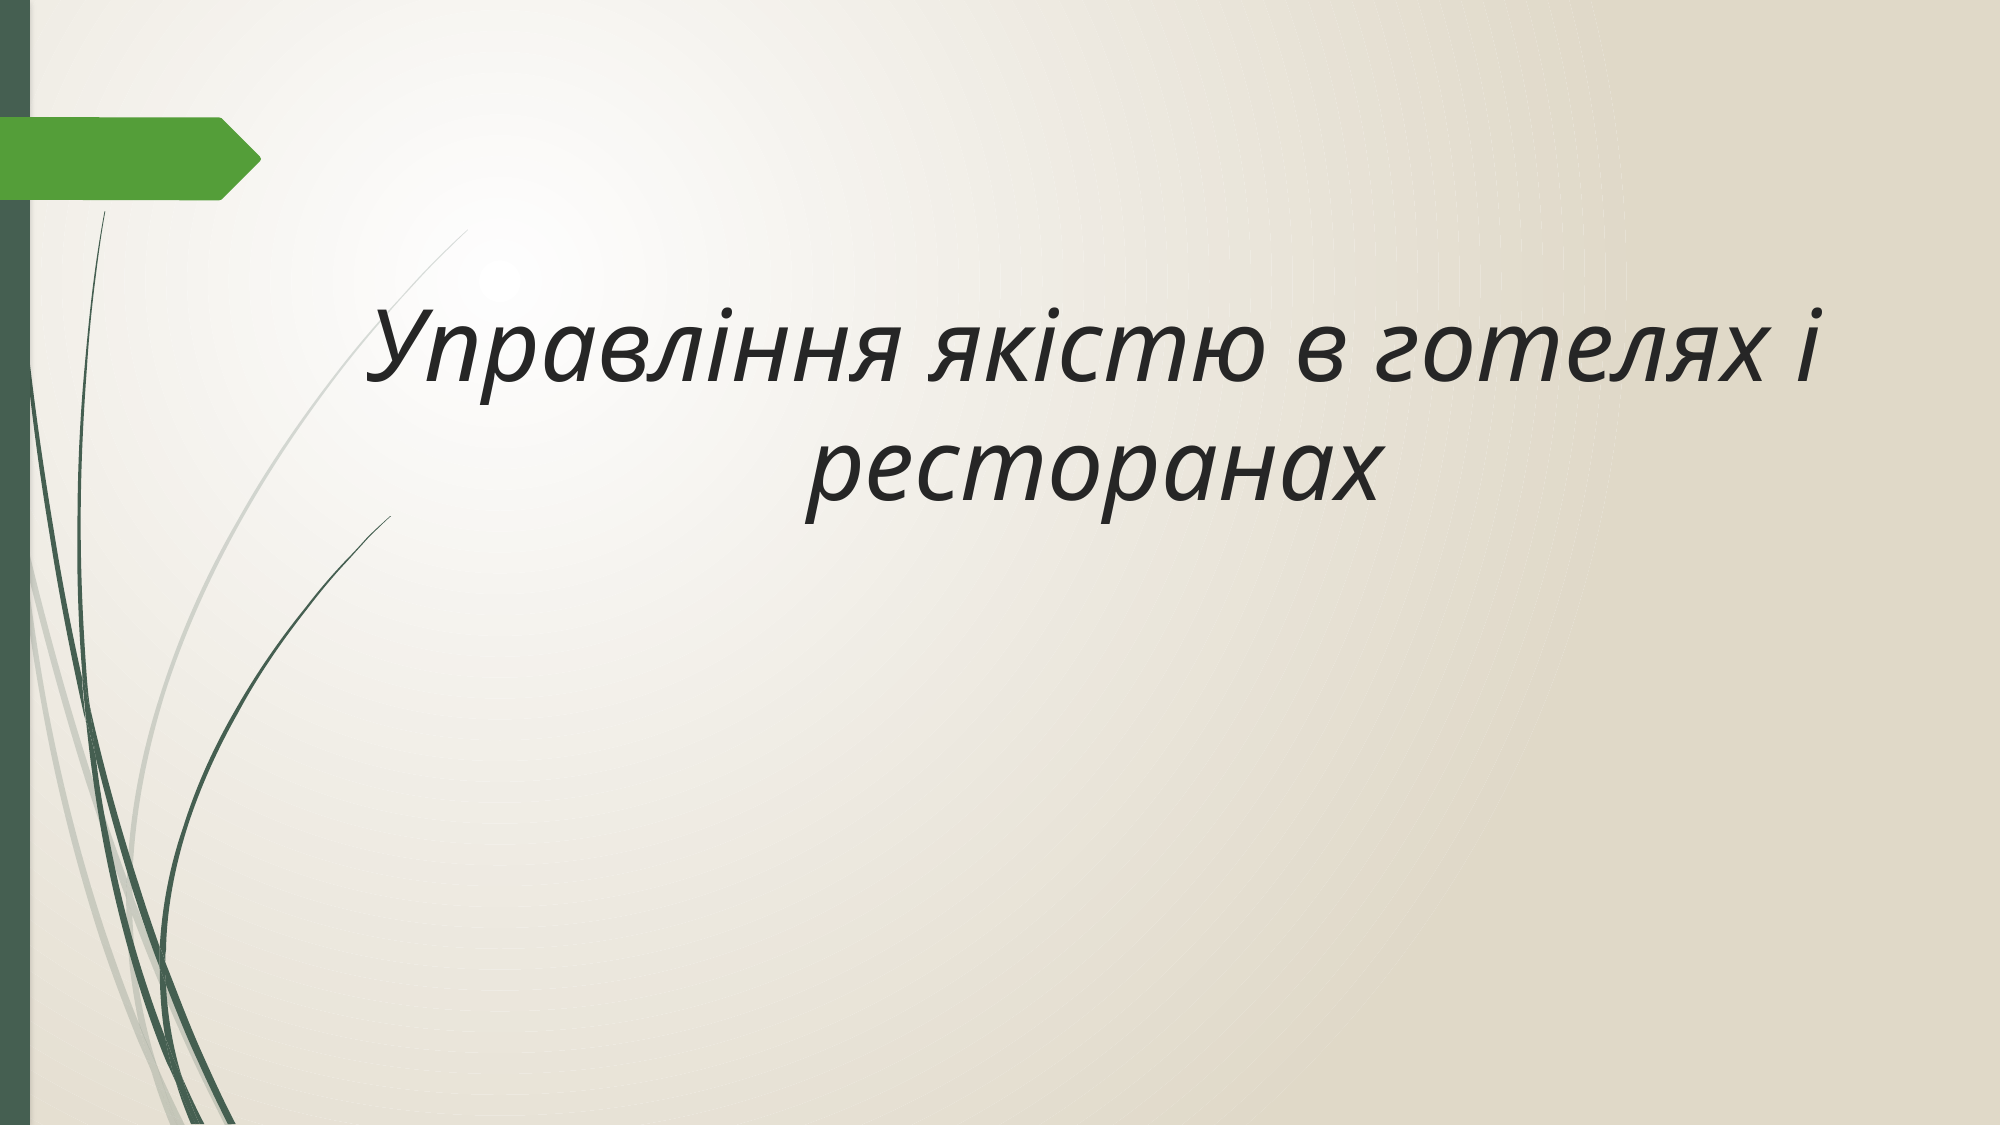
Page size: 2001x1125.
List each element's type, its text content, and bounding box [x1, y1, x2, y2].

title Управління якістю в готелях і ресторанах [207, 273, 1984, 845]
